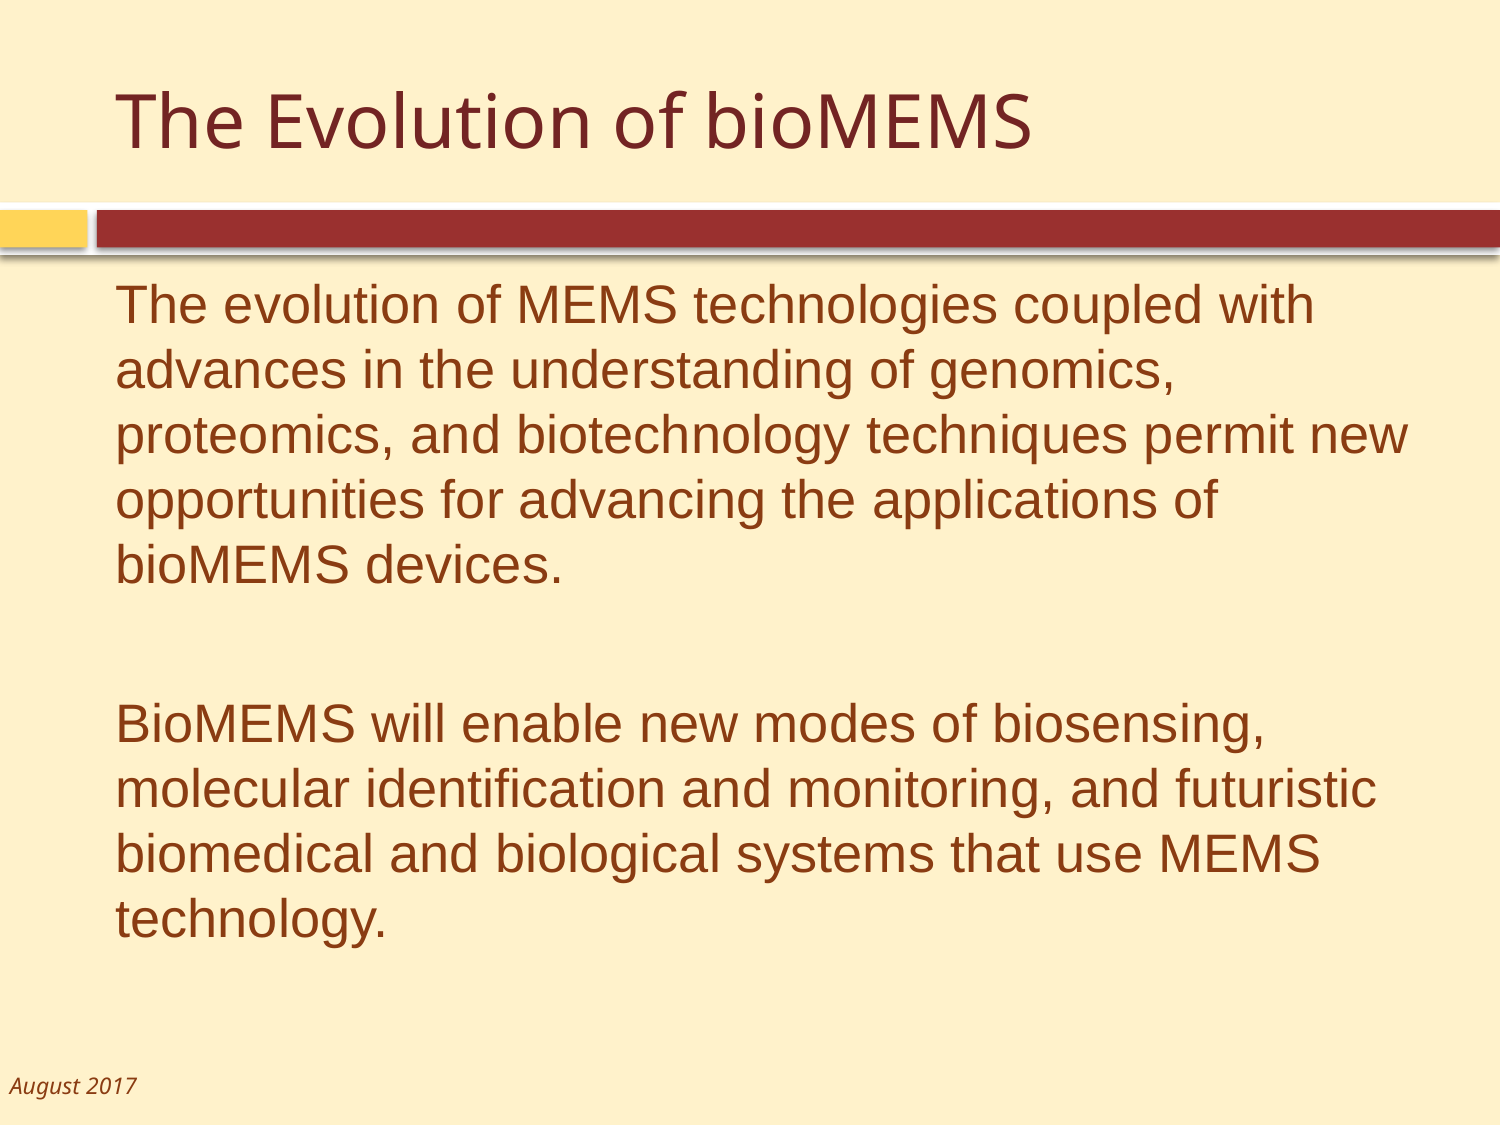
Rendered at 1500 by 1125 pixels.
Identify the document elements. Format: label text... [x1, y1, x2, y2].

list The evolution of MEMS technologies coupled with advances in the understanding of genomics, proteomics, and biotechnology techniques permit new opportunities for advancing the applications of bioMEMS devices. BioMEMS will enable new modes of biosensing, molecular identification and monitoring, and futuristic biomedical and biological systems that use MEMS technology. [100, 262, 1438, 1000]
title The Evolution of bioMEMS [100, 37, 1438, 200]
